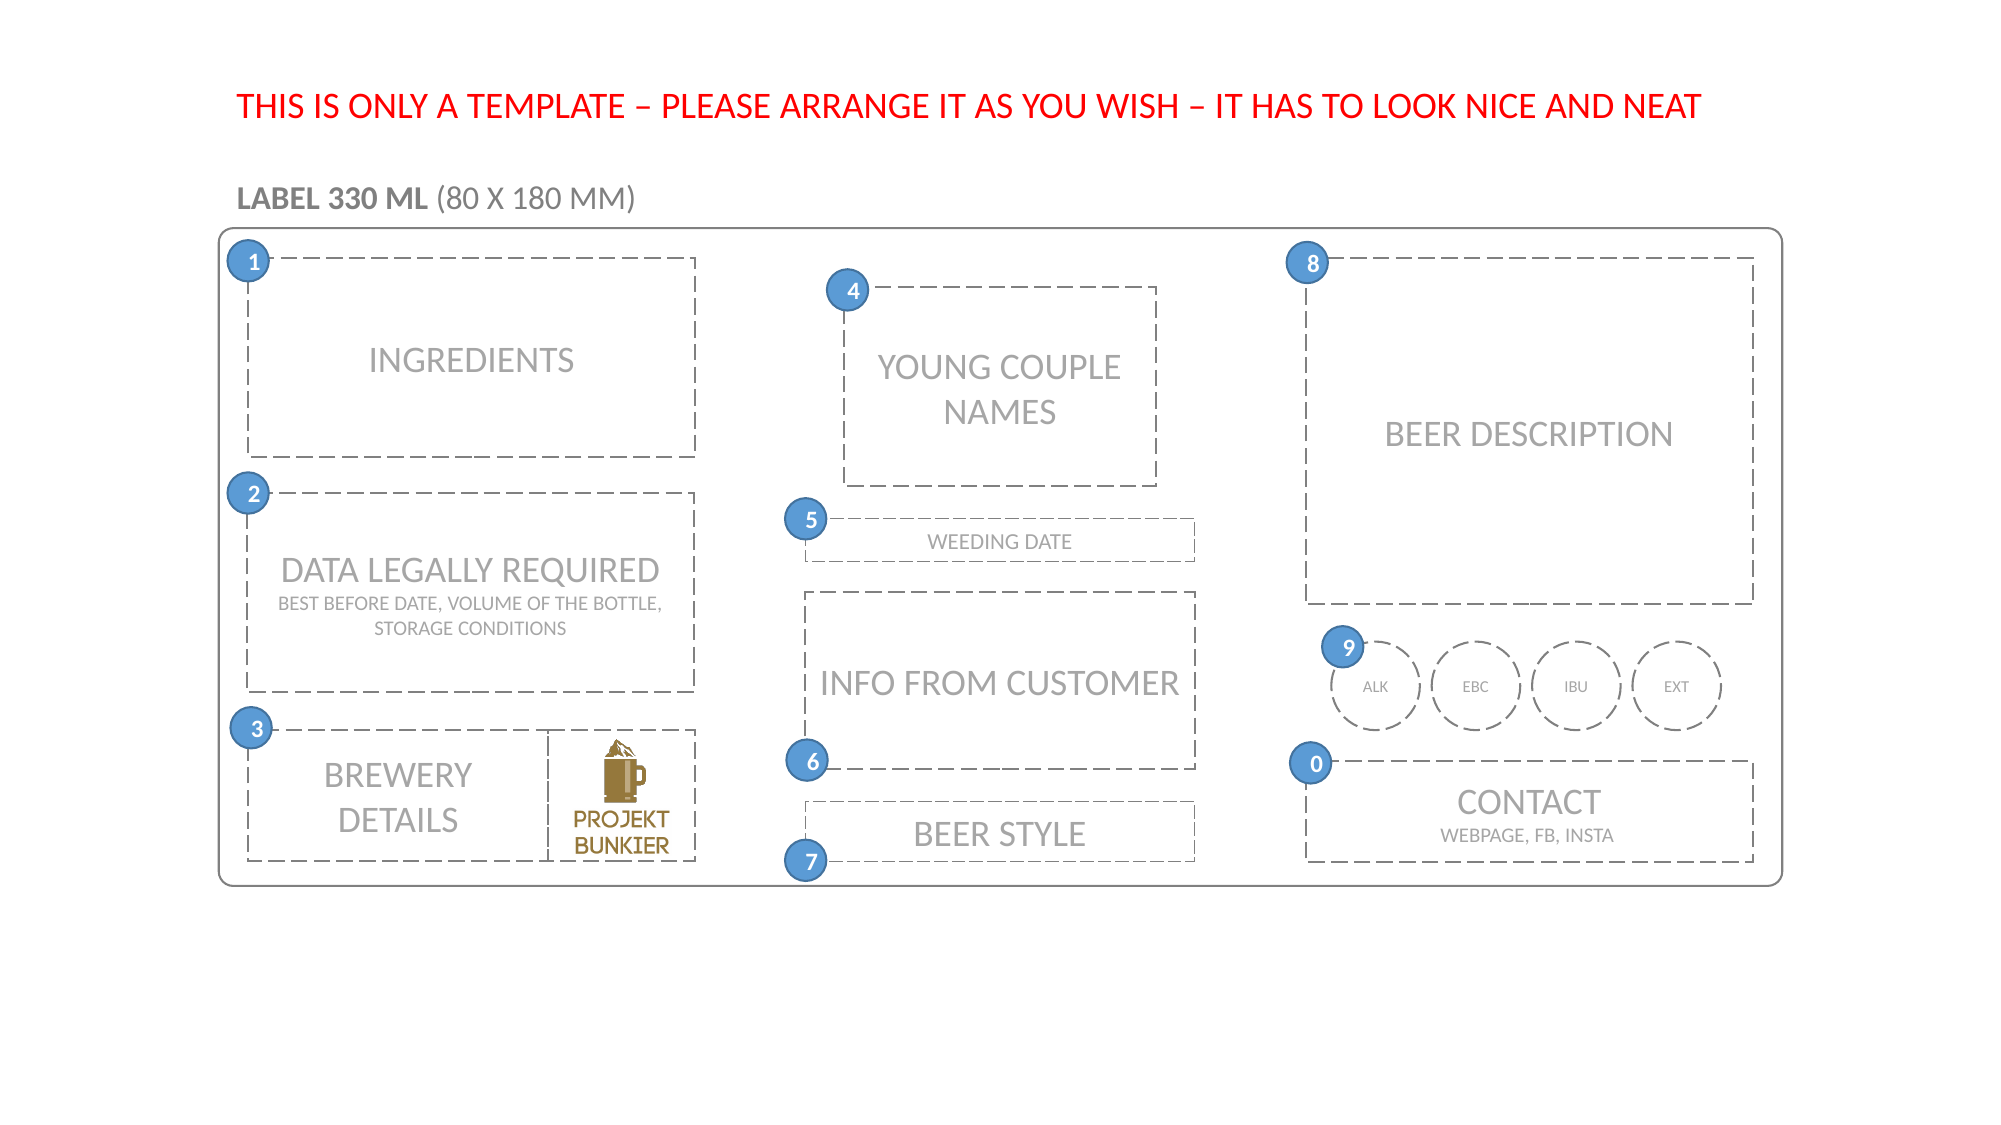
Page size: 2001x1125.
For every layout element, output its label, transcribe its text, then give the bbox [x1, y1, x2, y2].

picture [572, 808, 672, 856]
text_box ALK [1330, 640, 1421, 732]
text_box [549, 729, 696, 862]
text_box INFO FROM CUSTOMER [804, 591, 1196, 770]
text_box 9 [1321, 625, 1365, 669]
text_box BEER STYLE [805, 801, 1195, 862]
text_box 4 [825, 268, 870, 312]
text_box CONTACT WEBPAGE, FB, INSTA [1305, 760, 1754, 863]
text_box BEER DESCRIPTION [1305, 257, 1754, 605]
text_box THIS IS ONLY A TEMPLATE – PLEASE ARRANGE IT AS YOU WISH – IT HAS TO LOOK NICE AND NEAT [221, 73, 1719, 134]
text_box 3 [229, 706, 273, 750]
text_box EXT [1631, 640, 1723, 732]
text_box WEEDING DATE [805, 518, 1195, 562]
text_box 0 [1288, 741, 1333, 785]
text_box 1 [226, 239, 270, 283]
text_box EBC [1430, 640, 1522, 732]
text_box 8 [1285, 240, 1329, 285]
picture [589, 735, 661, 807]
text_box LABEL 330 ML (80 X 180 MM) [222, 168, 652, 224]
text_box 5 [783, 497, 828, 541]
text_box [217, 227, 1784, 887]
text_box BREWERY DETAILS [247, 729, 549, 862]
text_box YOUNG COUPLE NAMES [843, 286, 1157, 487]
text_box 6 [785, 738, 829, 782]
text_box IBU [1531, 640, 1622, 732]
text_box DATA LEGALLY REQUIRED BEST BEFORE DATE, VOLUME OF THE BOTTLE, STORAGE CONDITIONS [246, 492, 695, 693]
text_box INGREDIENTS [247, 257, 696, 458]
text_box 2 [226, 471, 270, 515]
text_box 7 [783, 838, 828, 883]
